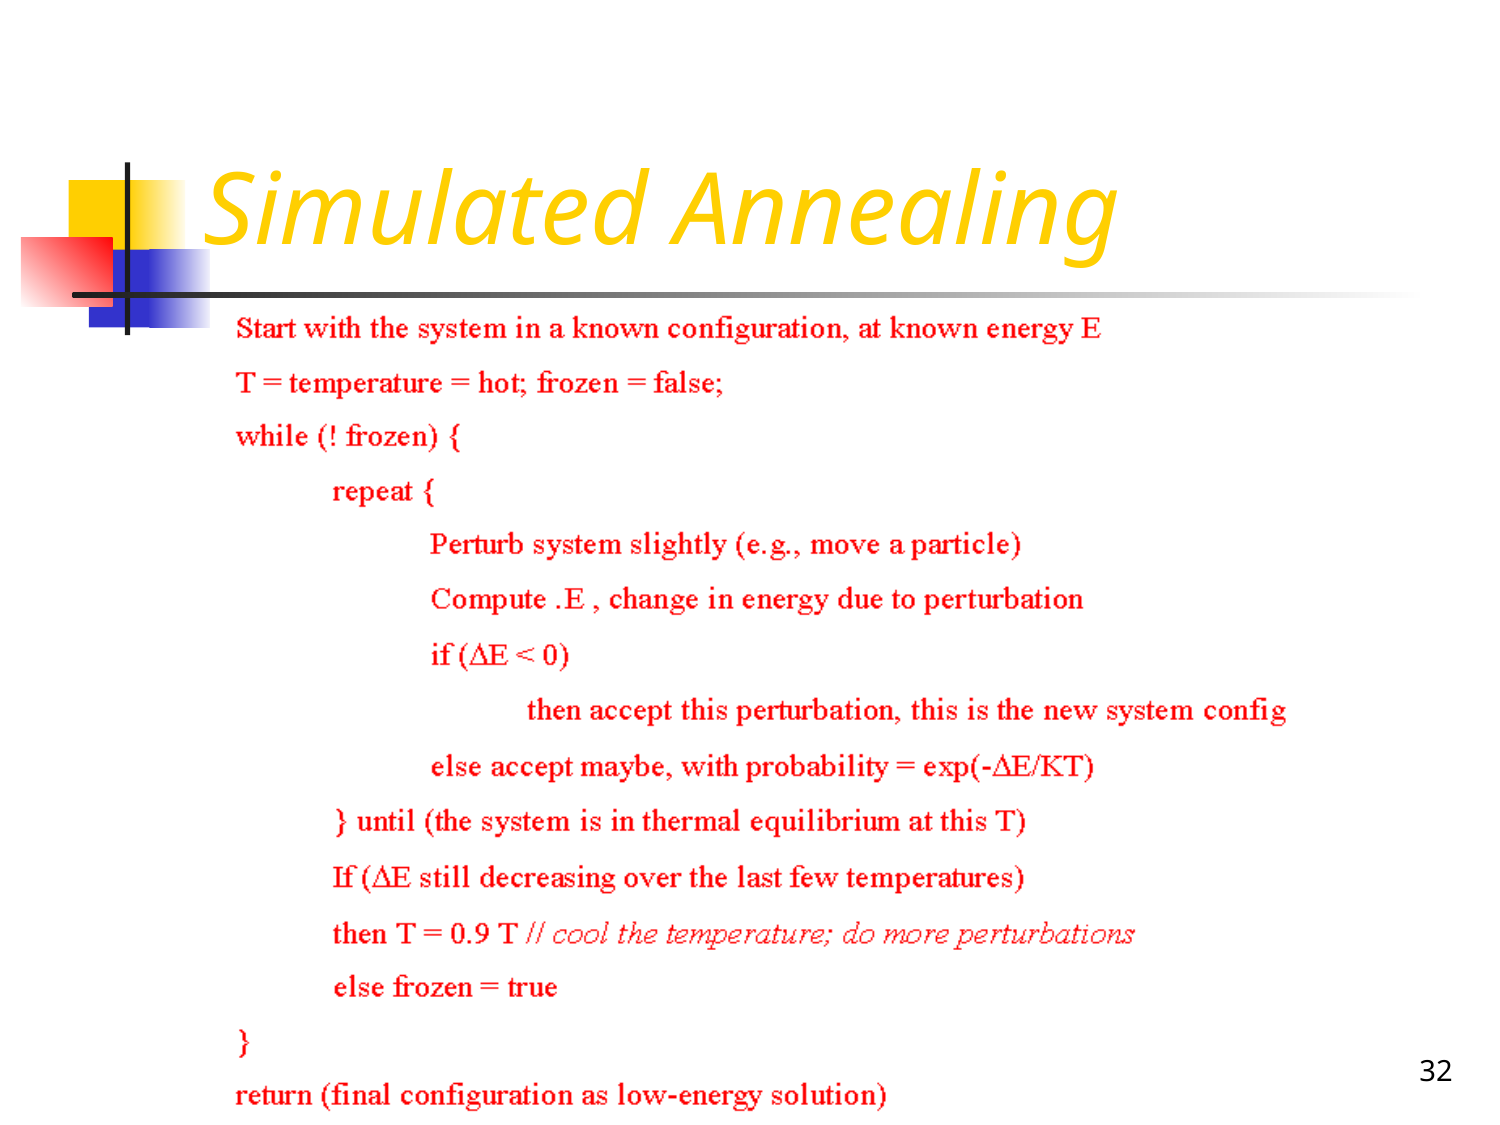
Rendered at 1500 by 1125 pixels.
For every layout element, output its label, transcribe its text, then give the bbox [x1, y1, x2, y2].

title Simulated Annealing [188, 137, 1468, 273]
slide_number 32 [1305, 1023, 1468, 1100]
picture [224, 299, 1302, 1119]
